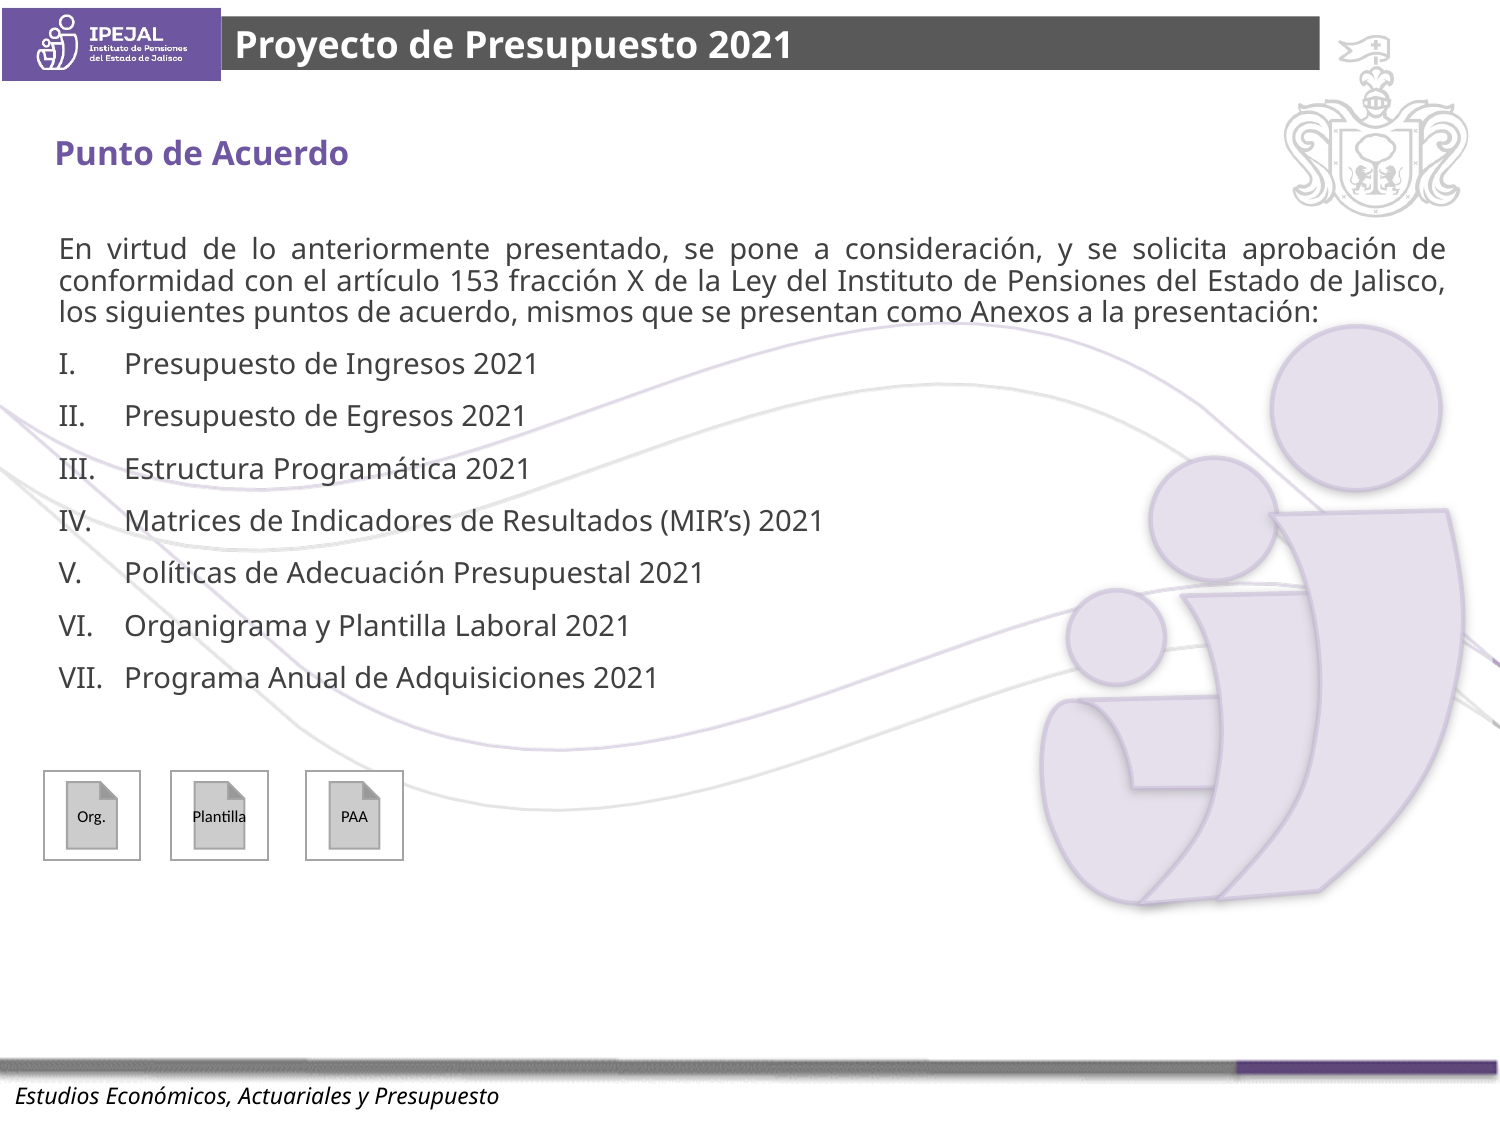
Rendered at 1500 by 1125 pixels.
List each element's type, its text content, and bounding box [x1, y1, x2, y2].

list Proyecto de Presupuesto 2021 [219, 18, 1316, 73]
picture [1493, 321, 1500, 812]
text_box Org. [43, 770, 141, 861]
text_box Plantilla [170, 770, 269, 861]
picture [0, 1053, 1500, 1084]
picture [2, 1, 221, 87]
text_box PAA [305, 770, 404, 861]
list Punto de Acuerdo [39, 129, 1457, 198]
list En virtud de lo anteriormente presentado, se pone a consideración, y se solicita aprobación de conformidad con el artículo 153 fracción X de la Ley del Instituto de Pensiones del Estado de Jalisco, los siguientes puntos de acuerdo, mismos que se presentan como Anexos a la presentación: Presupuesto de Ingresos 2021 Presupuesto de Egresos 2021 Estructura Programática 2021 Matrices de Indicadores de Resultados (MIR’s) 2021 Políticas de Adecuación Presupuestal 2021 Organigrama y Plantilla Laboral 2021 Programa Anual de Adquisiciones 2021 [43, 227, 1463, 1038]
